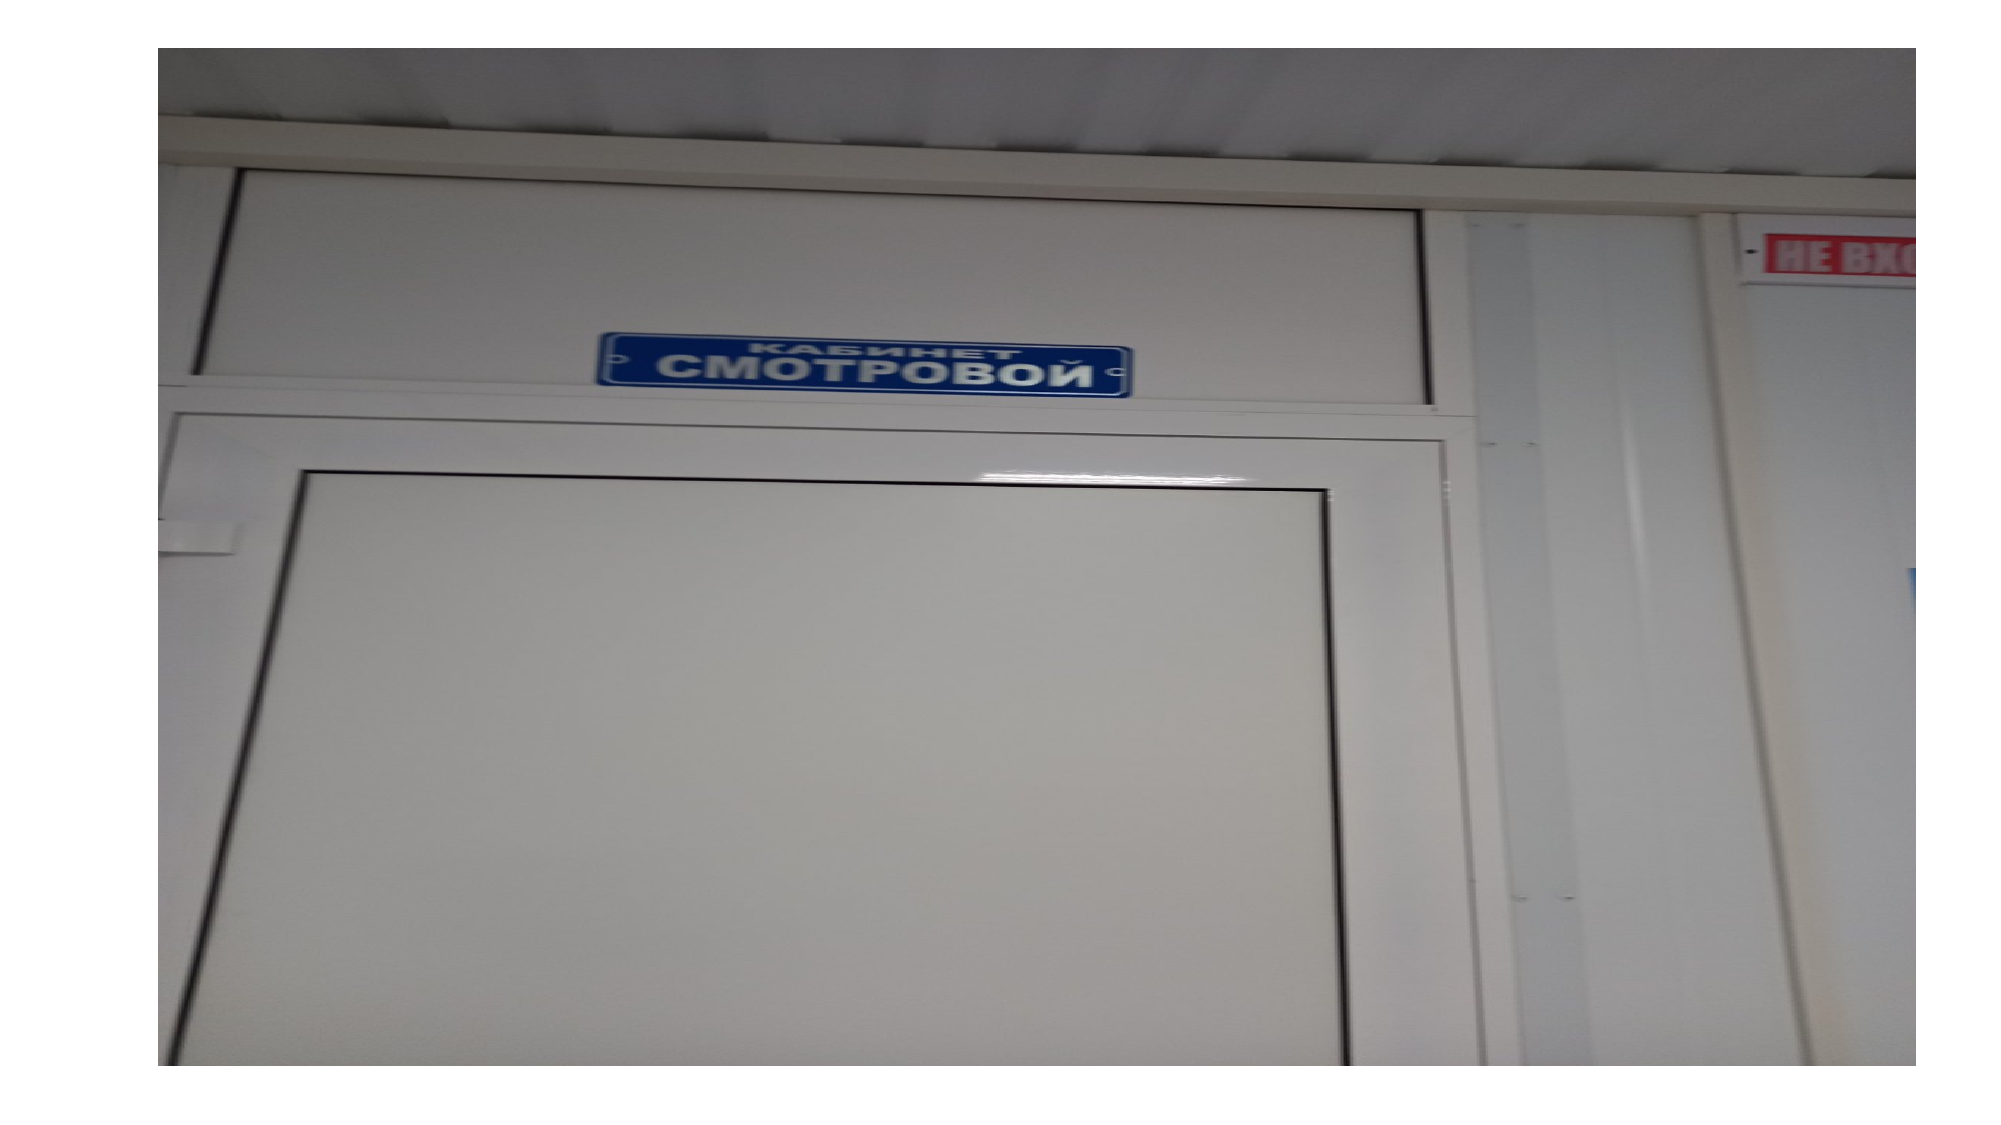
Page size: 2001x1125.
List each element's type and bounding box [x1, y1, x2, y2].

picture [157, 48, 1916, 1066]
